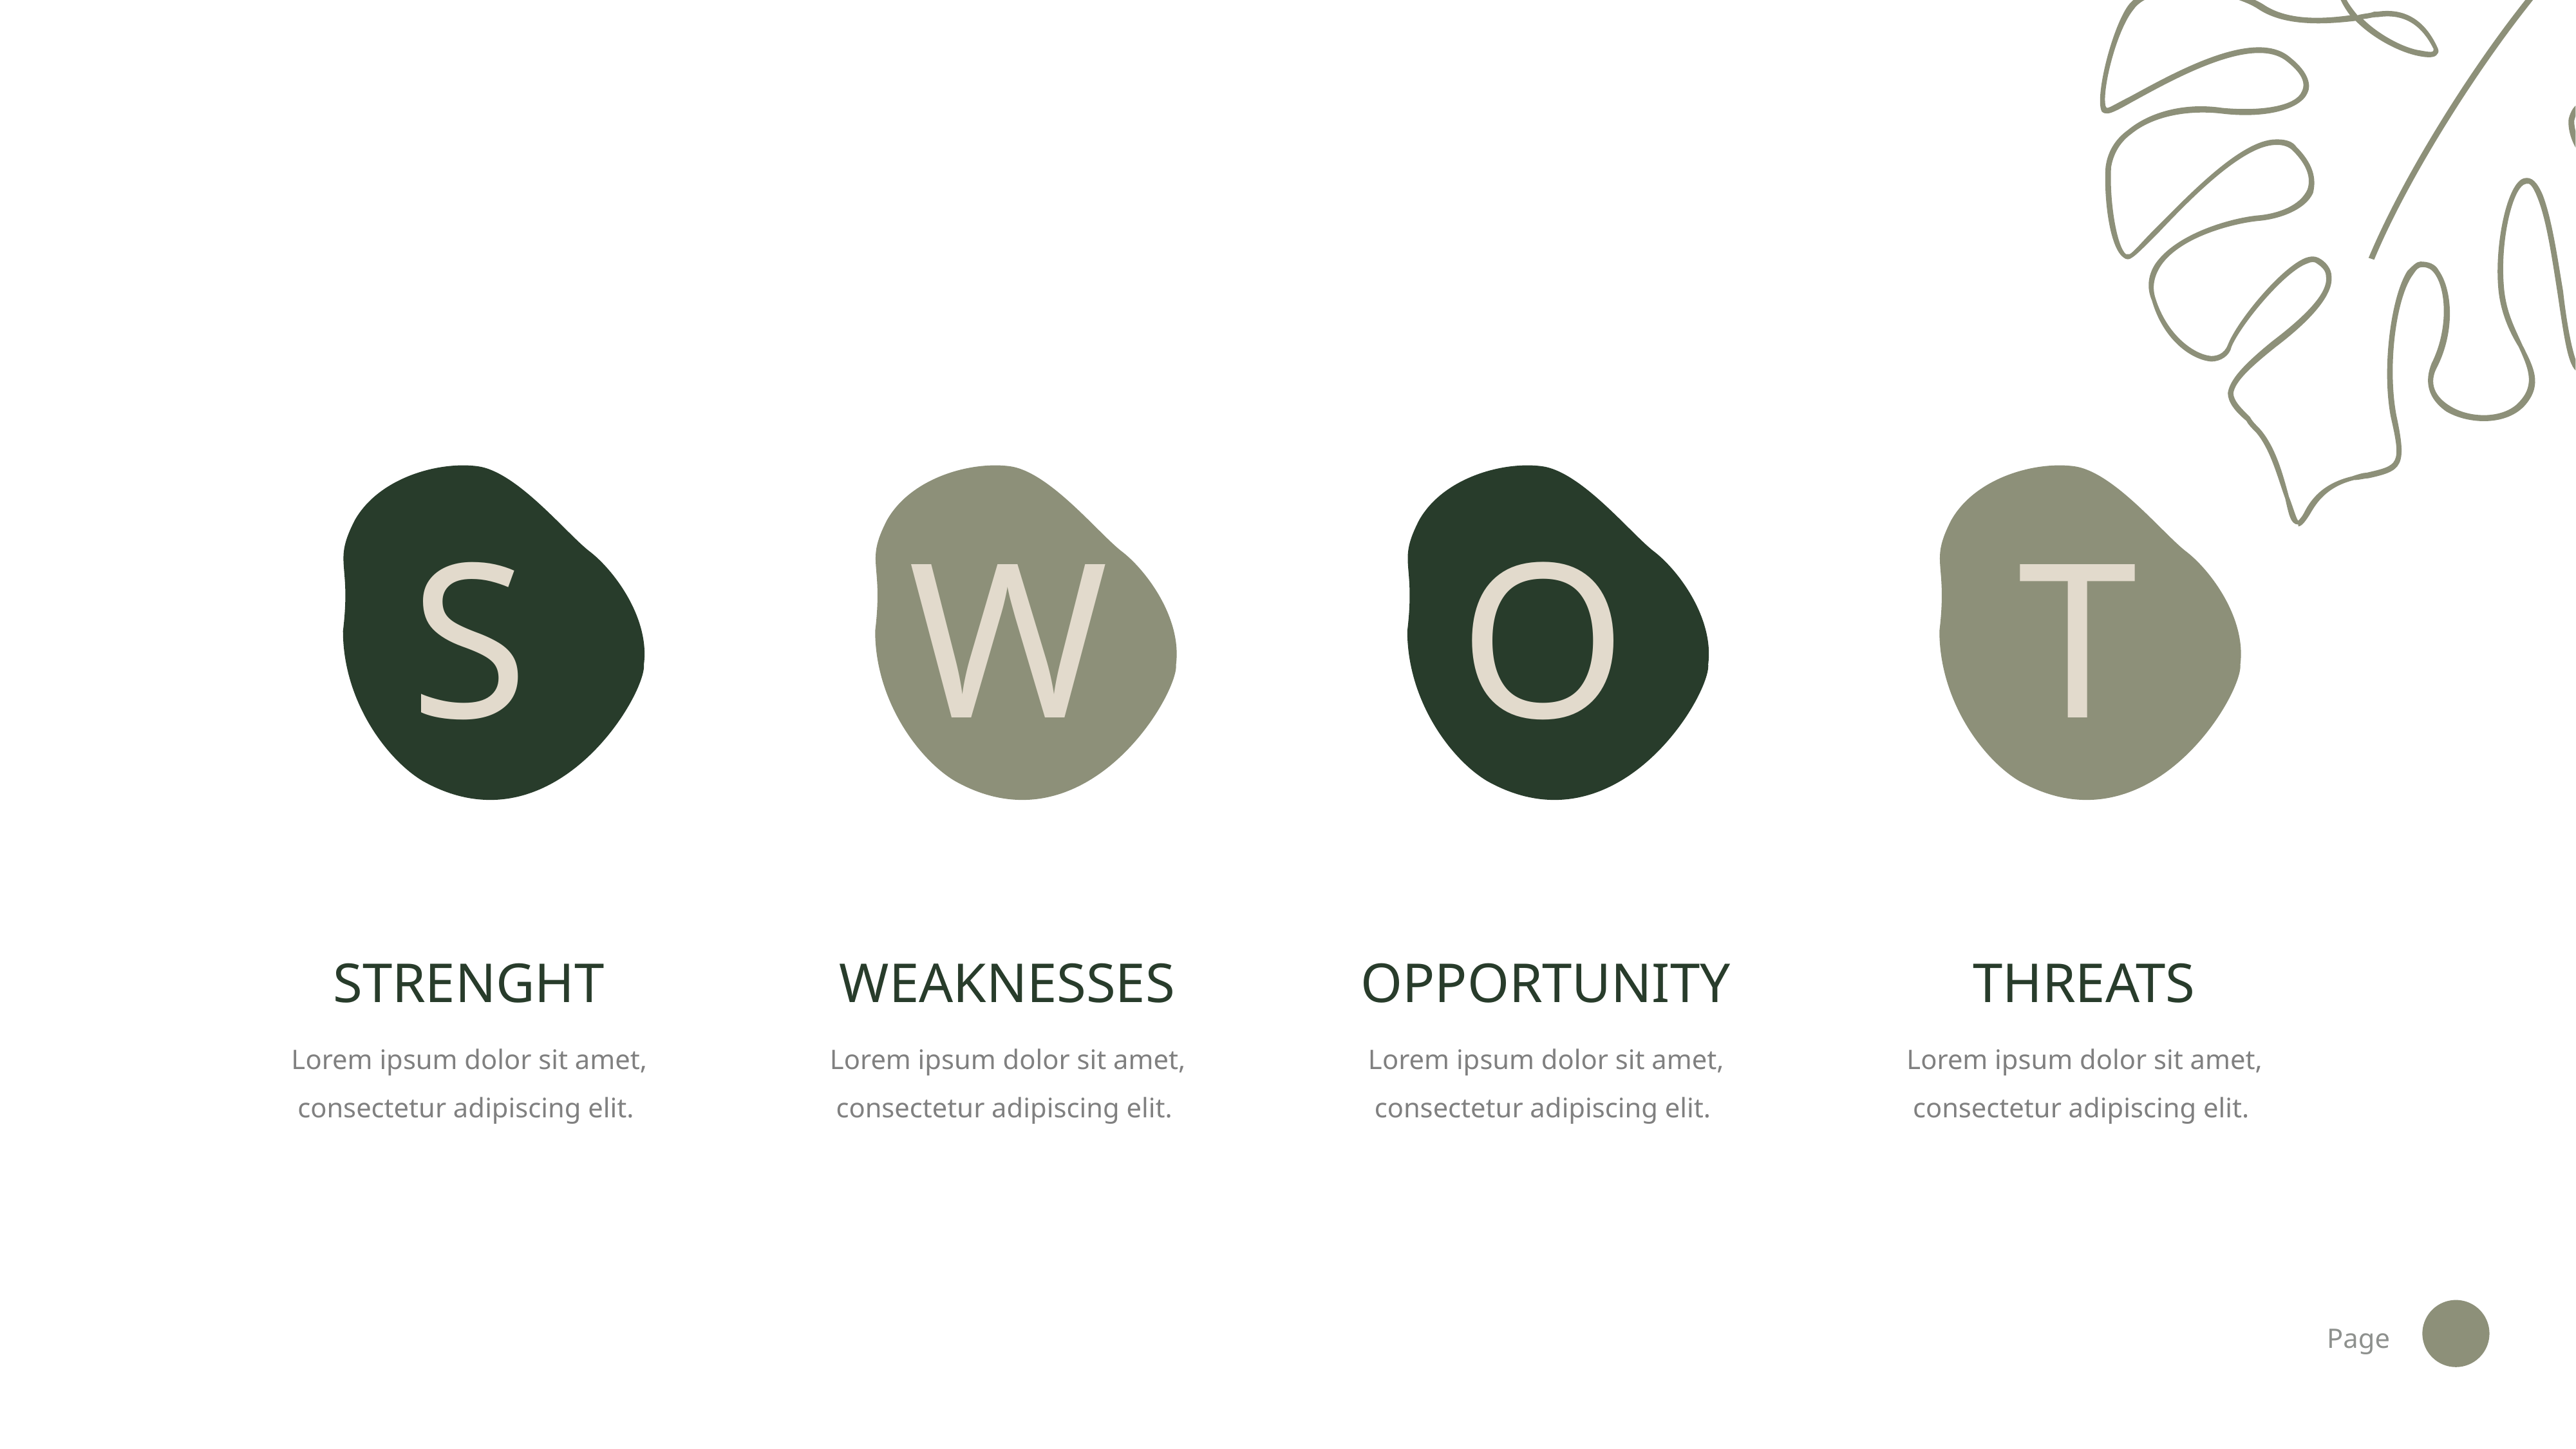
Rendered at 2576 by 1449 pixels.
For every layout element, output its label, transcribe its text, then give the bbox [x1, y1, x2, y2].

text_box [588, 550, 645, 757]
text_box [404, 768, 576, 800]
list Lorem ipsum dolor sit amet, consectetur adipiscing elit. [1295, 1021, 1797, 1123]
list Lorem ipsum dolor sit amet, consectetur adipiscing elit. [218, 1021, 720, 1123]
slide_number 34 [2418, 1303, 2491, 1356]
text_box [937, 768, 1108, 800]
text_box [1127, 556, 1177, 750]
text_box [2001, 768, 2172, 800]
text_box [2441, 1299, 2471, 1303]
text_box [875, 515, 890, 701]
text_box [2100, 0, 2576, 527]
slide_number Page [2317, 1303, 2418, 1356]
list O [1424, 498, 1662, 768]
list WEAKNESSES [780, 911, 1235, 1010]
text_box [1662, 558, 1709, 748]
text_box [905, 465, 1065, 498]
list STRENGHT [241, 911, 697, 1010]
text_box [1437, 465, 1597, 498]
list OPPORTUNITY [1318, 911, 1773, 1010]
list THREATS [1856, 911, 2312, 1010]
text_box [2196, 560, 2241, 745]
list Lorem ipsum dolor sit amet, consectetur adipiscing elit. [757, 1021, 1259, 1123]
list W [890, 498, 1127, 768]
list Lorem ipsum dolor sit amet, consectetur adipiscing elit. [1834, 1021, 2335, 1123]
list T [1959, 498, 2196, 768]
text_box [1407, 512, 1424, 706]
text_box [2430, 1356, 2482, 1368]
text_box [1939, 508, 1959, 712]
list S [350, 498, 588, 768]
text_box [373, 465, 533, 498]
text_box [1469, 768, 1641, 800]
text_box [343, 529, 350, 681]
text_box [1969, 465, 2129, 498]
